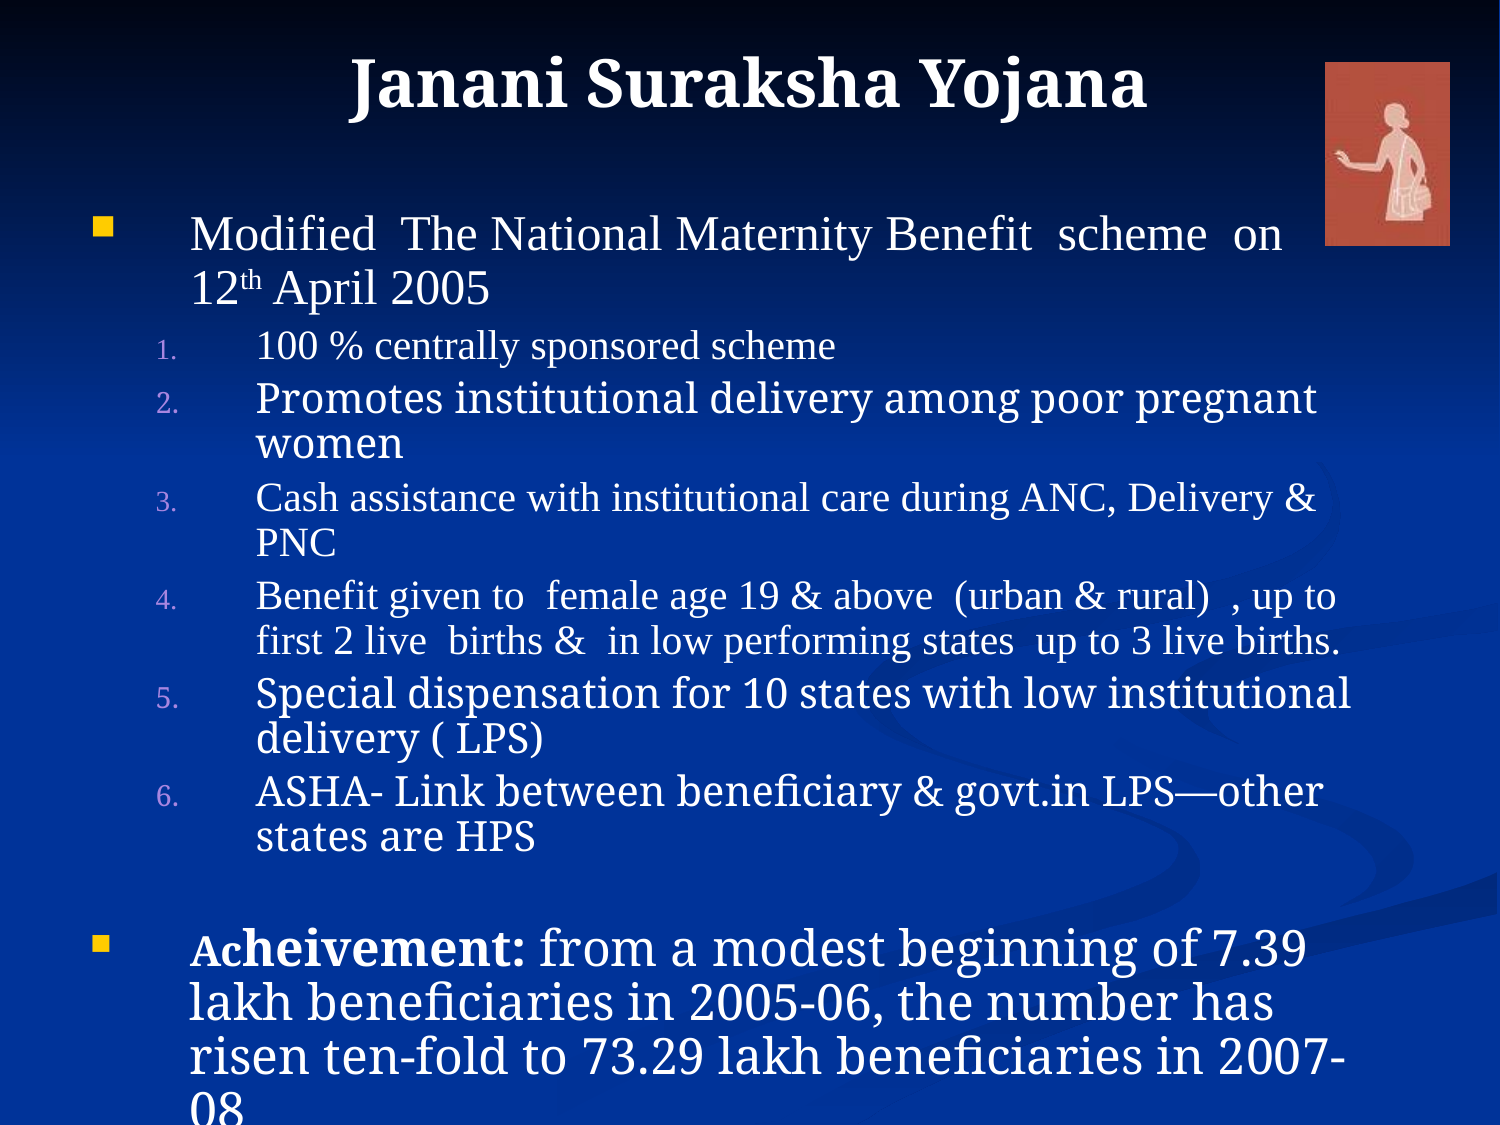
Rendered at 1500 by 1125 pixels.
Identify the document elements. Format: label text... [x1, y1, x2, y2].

title Janani Suraksha Yojana [74, 0, 1426, 176]
picture [1324, 62, 1451, 246]
list Modified The National Maternity Benefit scheme on 12th April 2005 100 % centrally sponsored scheme Promotes institutional delivery among poor pregnant women Cash assistance with institutional care during ANC, Delivery & PNC Benefit given to female age 19 & above (urban & rural) , up to first 2 live births & in low performing states up to 3 live births. Special dispensation for 10 states with low institutional delivery ( LPS) ASHA- Link between beneficiary & govt.in LPS—other states are HPS Acheivement: from a modest beginning of 7.39 lakh beneficiaries in 2005-06, the number has risen ten-fold to 73.29 lakh beneficiaries in 2007-08 [74, 199, 1376, 1088]
